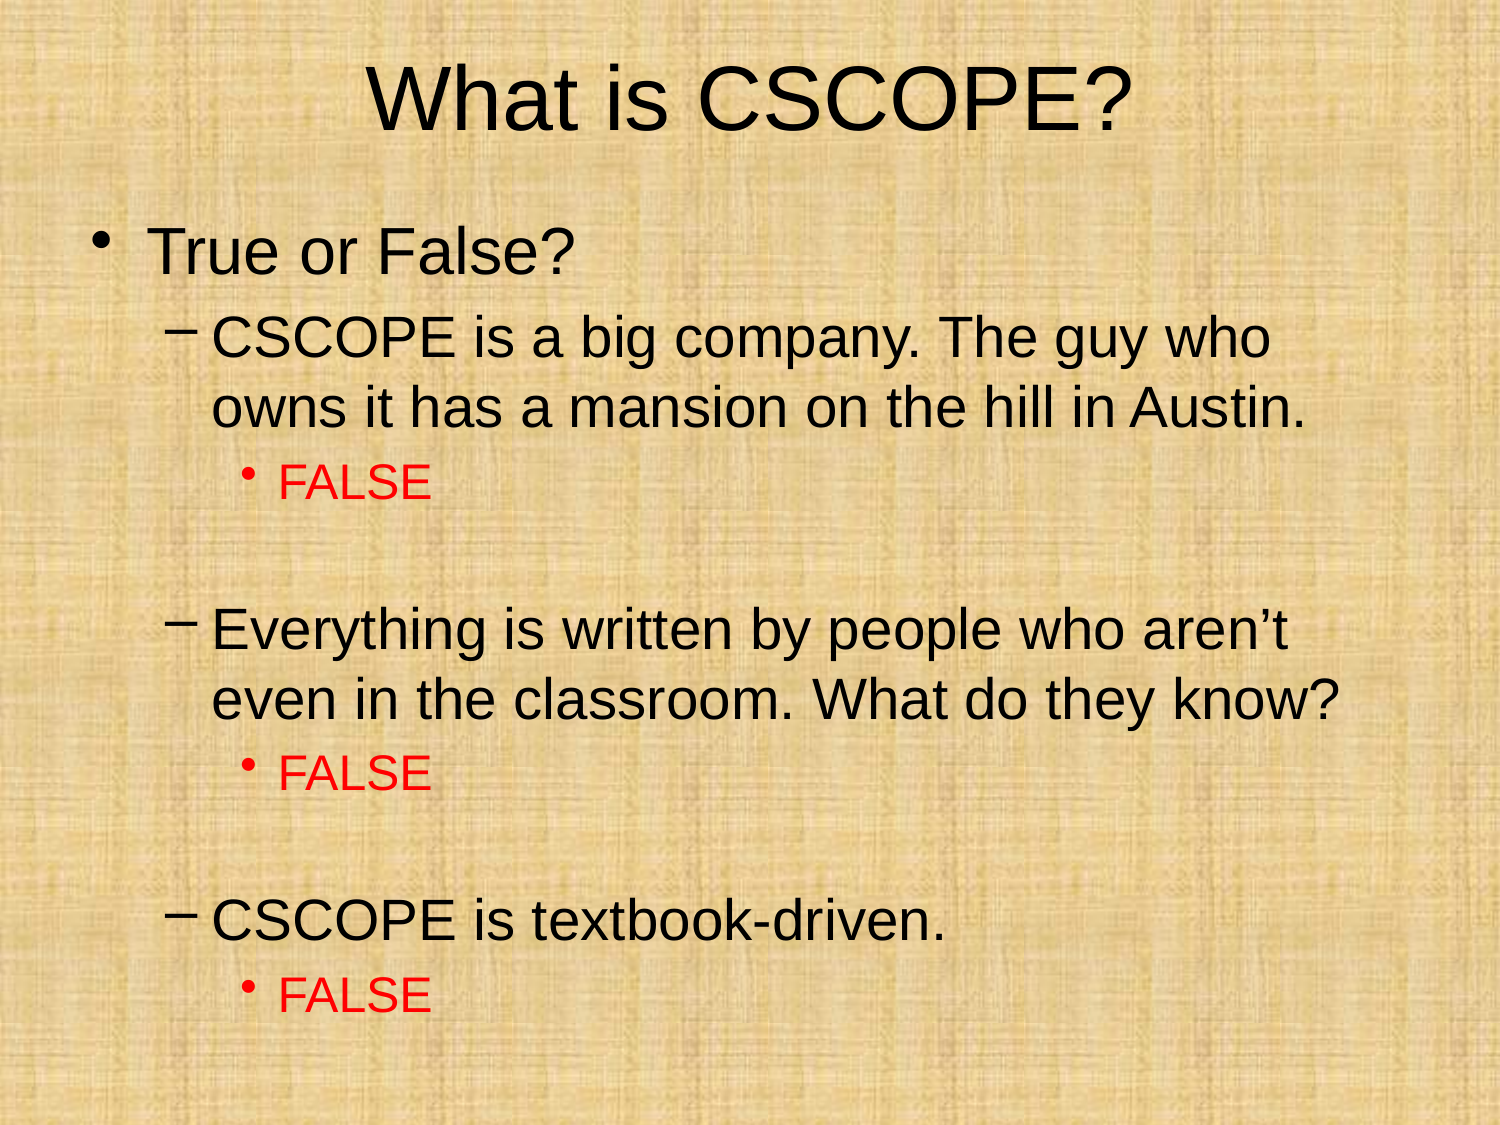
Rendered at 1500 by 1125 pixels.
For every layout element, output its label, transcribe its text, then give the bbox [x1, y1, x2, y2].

title What is CSCOPE? [74, 0, 1426, 188]
list True or False? CSCOPE is a big company. The guy who owns it has a mansion on the hill in Austin. FALSE Everything is written by people who aren’t even in the classroom. What do they know? FALSE CSCOPE is textbook-driven. FALSE [74, 199, 1426, 1125]
picture [0, 0, 1500, 1125]
